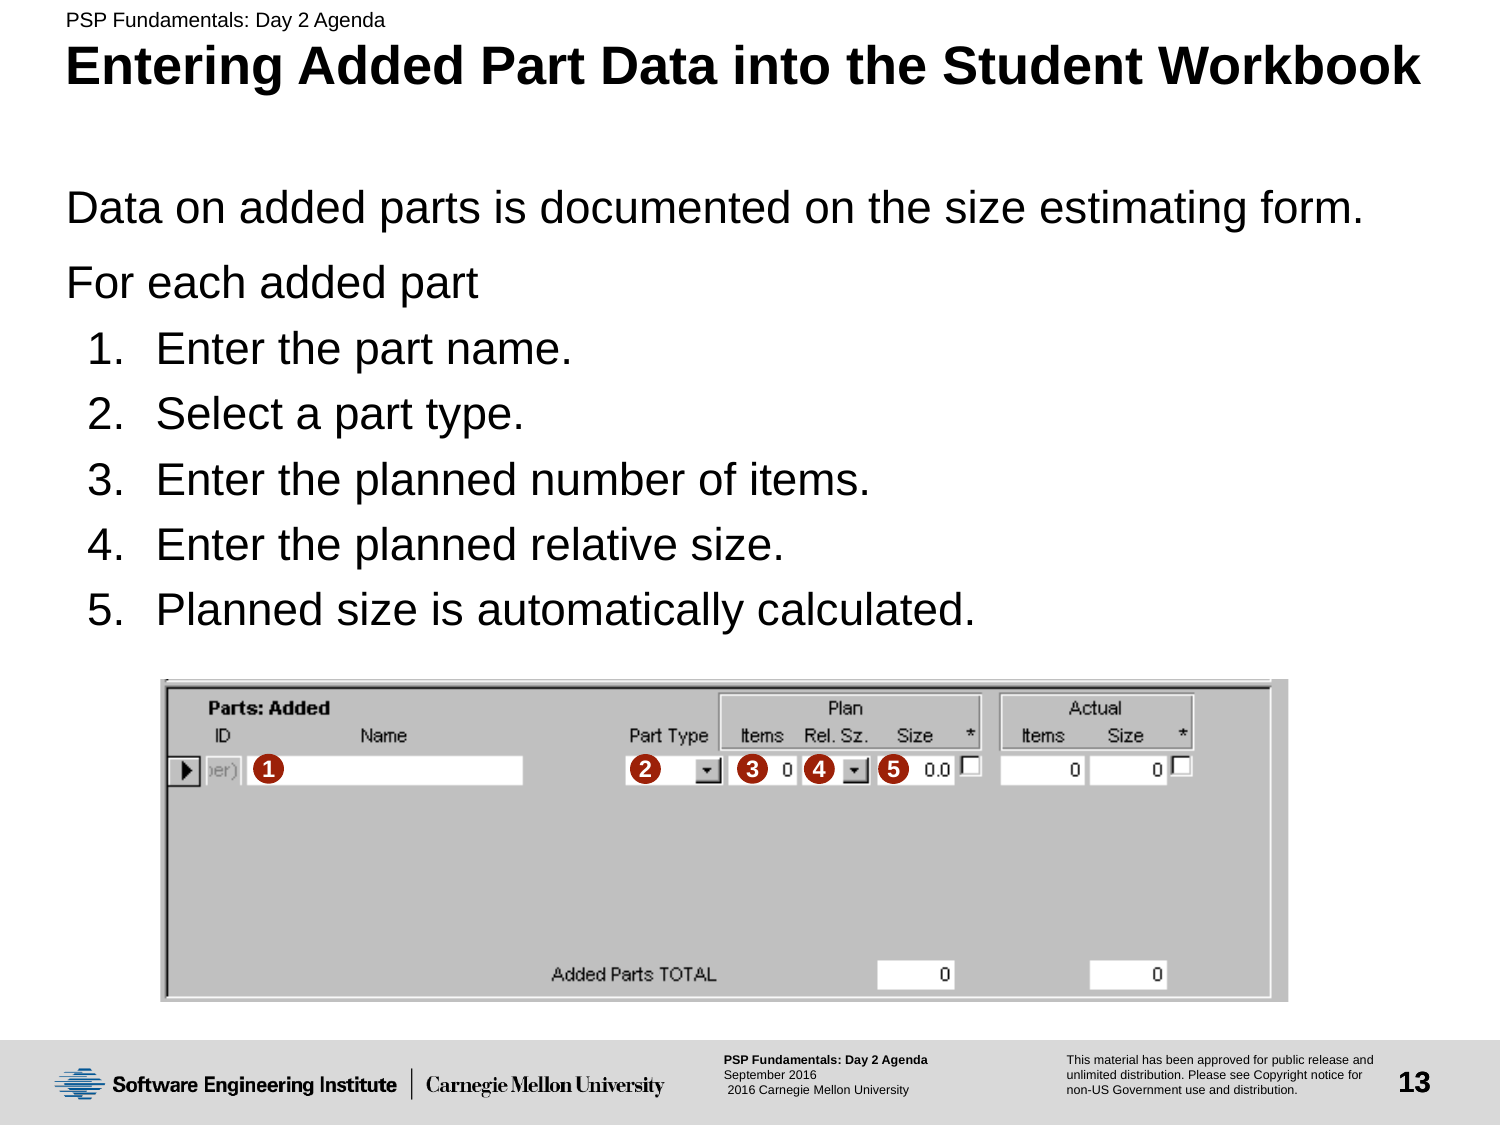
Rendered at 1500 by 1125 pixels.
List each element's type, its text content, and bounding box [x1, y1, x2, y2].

title Entering Added Part Data into the Student Workbook [65, 37, 1430, 148]
picture [160, 679, 1289, 1002]
picture [46, 1061, 673, 1104]
list Data on added parts is documented on the size estimating form. For each added part Enter the part name. Select a part type. Enter the planned number of items. Enter the planned relative size. Planned size is automatically calculated. [65, 177, 1431, 1000]
